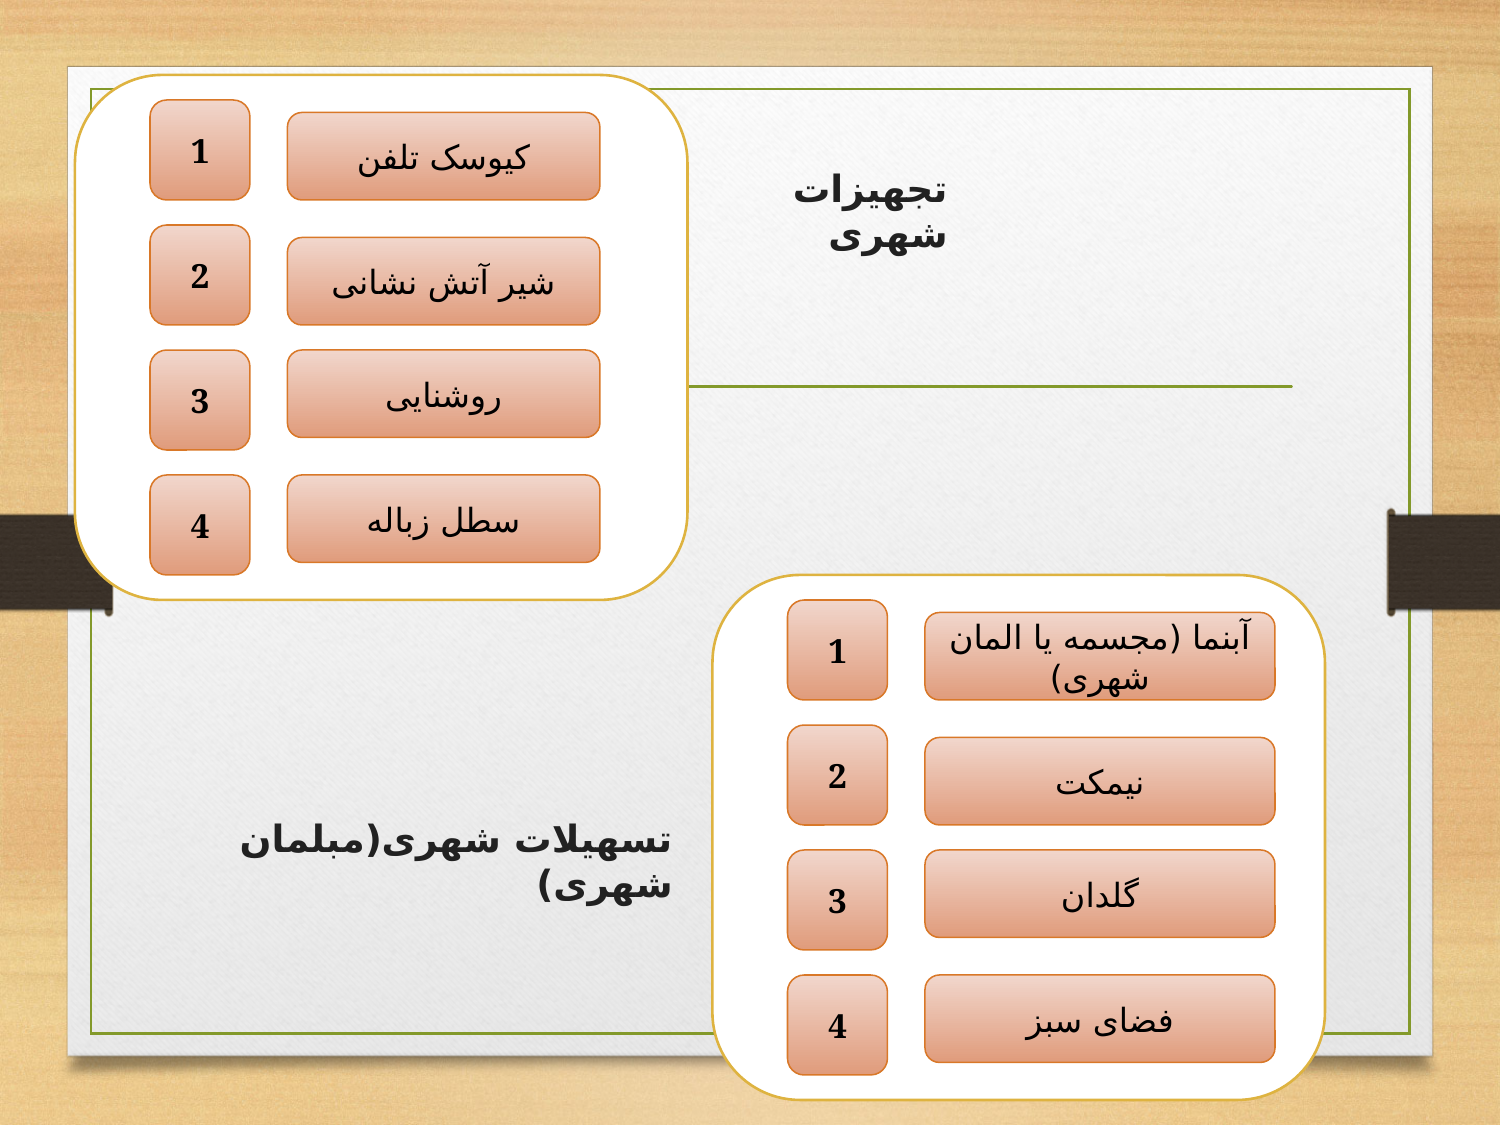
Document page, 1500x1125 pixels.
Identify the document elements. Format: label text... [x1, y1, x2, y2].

picture [0, 0, 1500, 1125]
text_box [149, 99, 601, 576]
text_box [711, 573, 1327, 1102]
text_box تسهیلات شهری(مبلمان شهری) [212, 787, 688, 913]
text_box [73, 73, 689, 602]
text_box تجهیزات شهری [712, 149, 963, 263]
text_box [787, 599, 1276, 1076]
